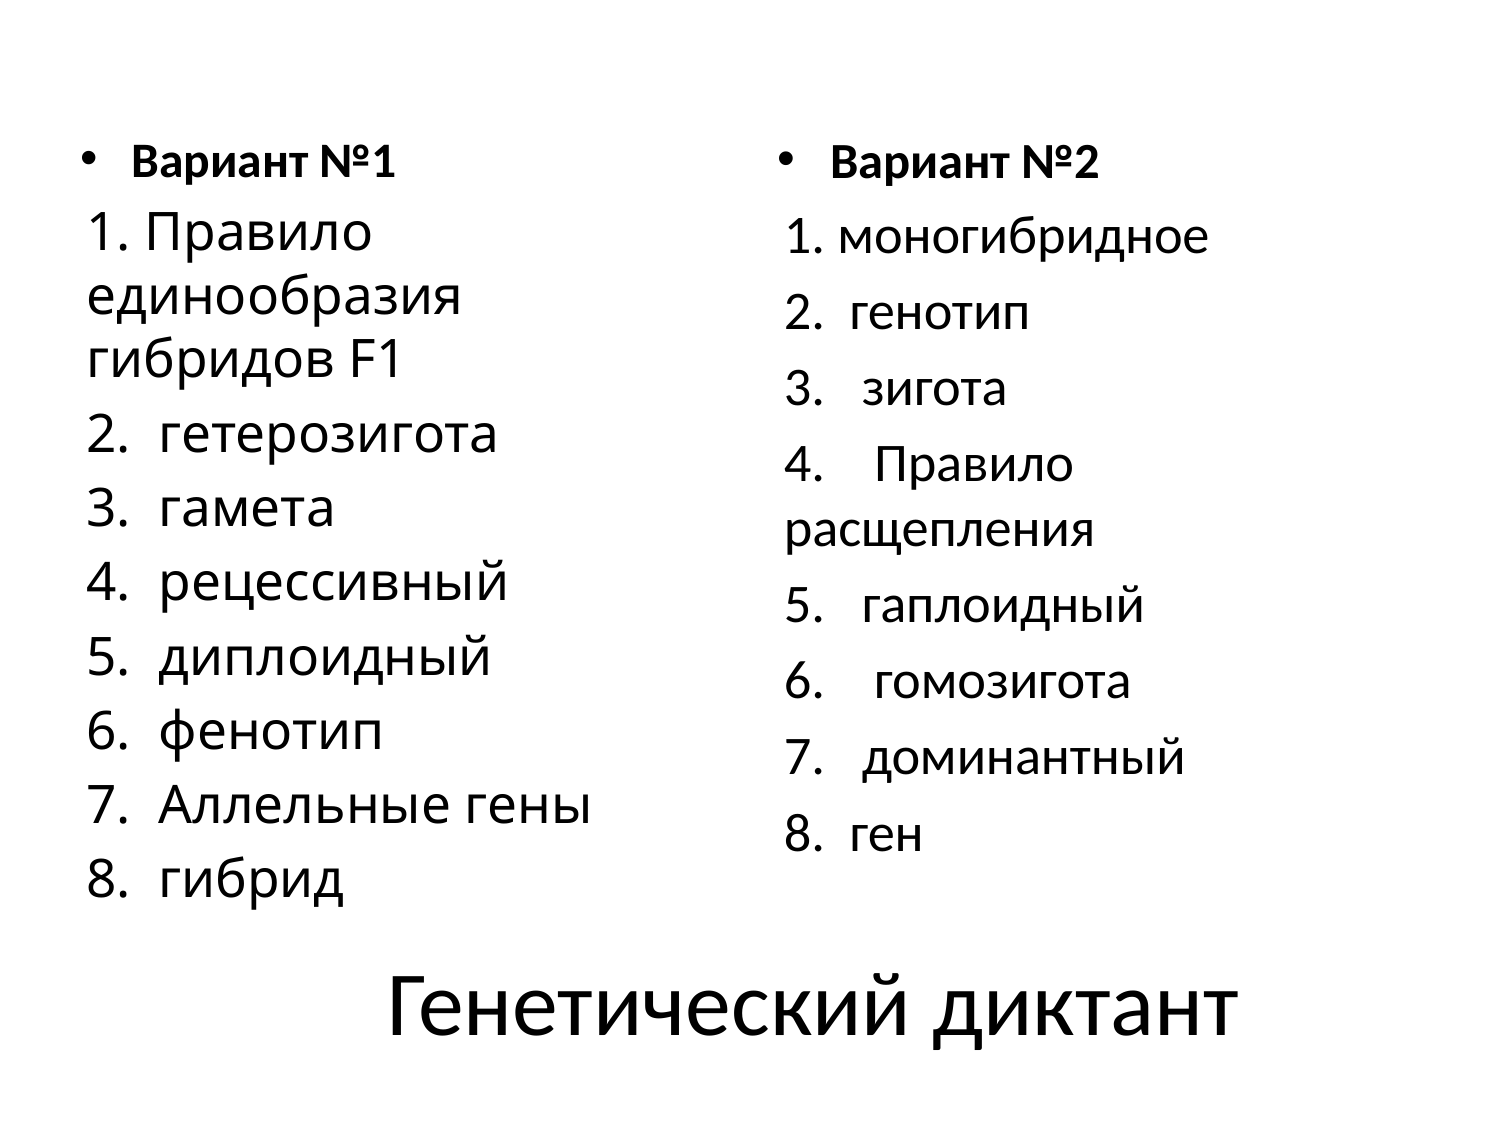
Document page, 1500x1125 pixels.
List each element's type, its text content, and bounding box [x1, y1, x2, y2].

list Вариант №1 1. Правило единообразия гибридов F1 2. гетерозигота 3. гамета 4. рецессивный 5. диплоидный 6. фенотип 7. Аллельные гены 8. гибрид [64, 120, 737, 917]
title Генетический диктант [171, 905, 1457, 1093]
list Вариант №2 1. моногибридное 2. генотип 3. зигота 4. Правило расщепления 5. гаплоидный 6. гомозигота 7. доминантный 8. ген [761, 120, 1412, 870]
